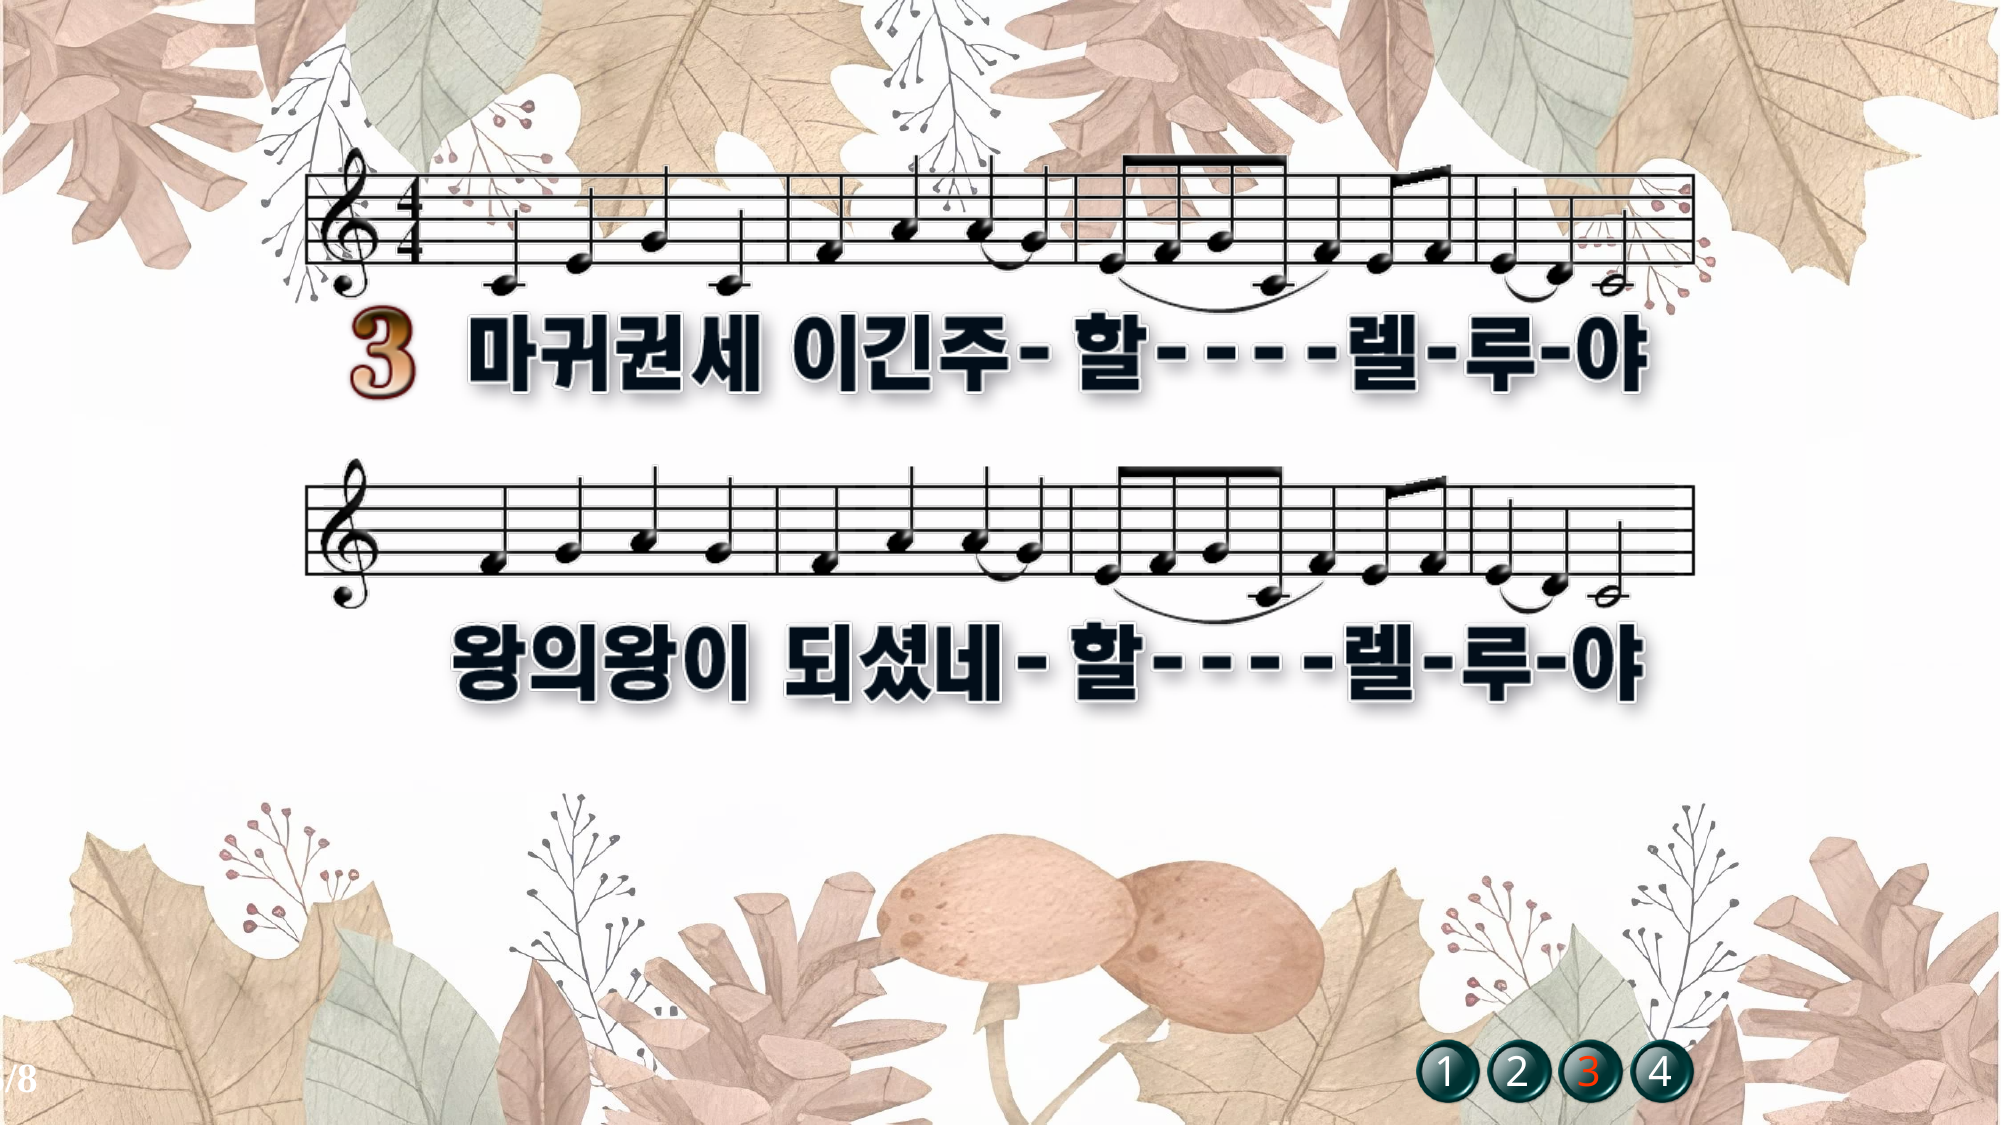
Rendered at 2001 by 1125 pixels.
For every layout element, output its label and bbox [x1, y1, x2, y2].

picture [0, 0, 2001, 1125]
text_box [1627, 1035, 1697, 1106]
text_box [1413, 1035, 1484, 1106]
text_box [1555, 1035, 1626, 1106]
text_box [1484, 1035, 1555, 1106]
